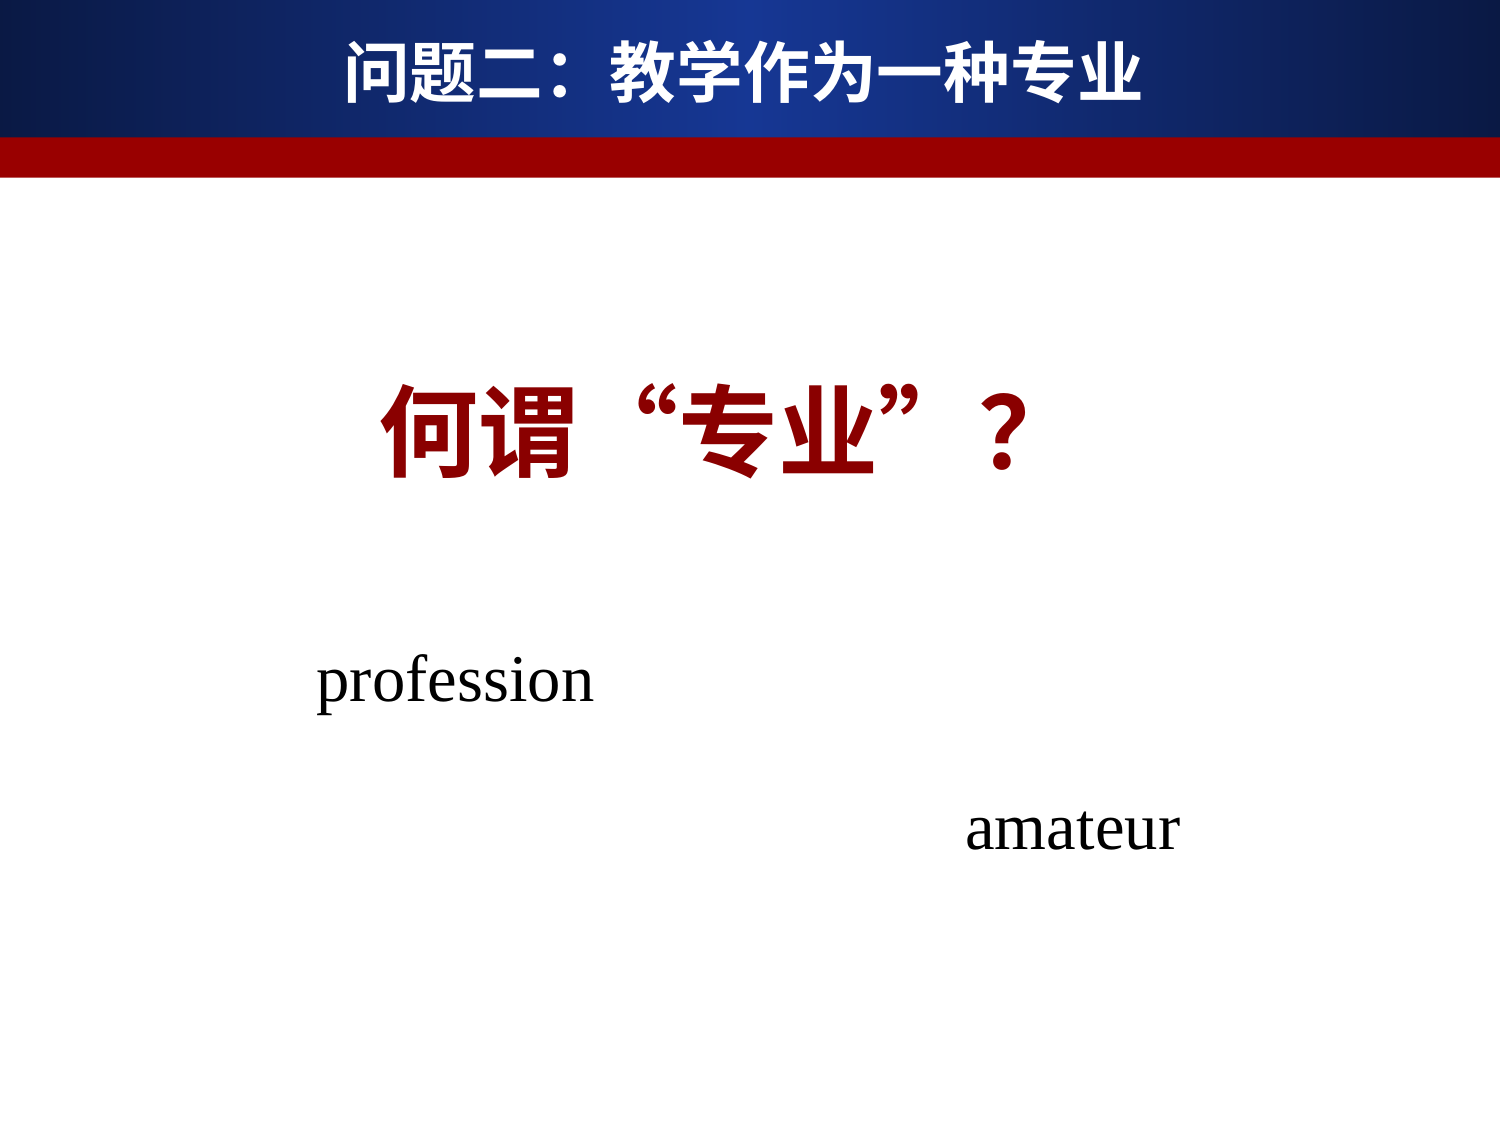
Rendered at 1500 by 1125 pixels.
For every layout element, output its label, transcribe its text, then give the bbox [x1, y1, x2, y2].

title 问题二：教学作为一种专业 [50, 24, 1438, 118]
list 何谓“专业”？ [302, 385, 1154, 528]
text_box profession [301, 627, 611, 723]
text_box amateur [950, 775, 1199, 870]
